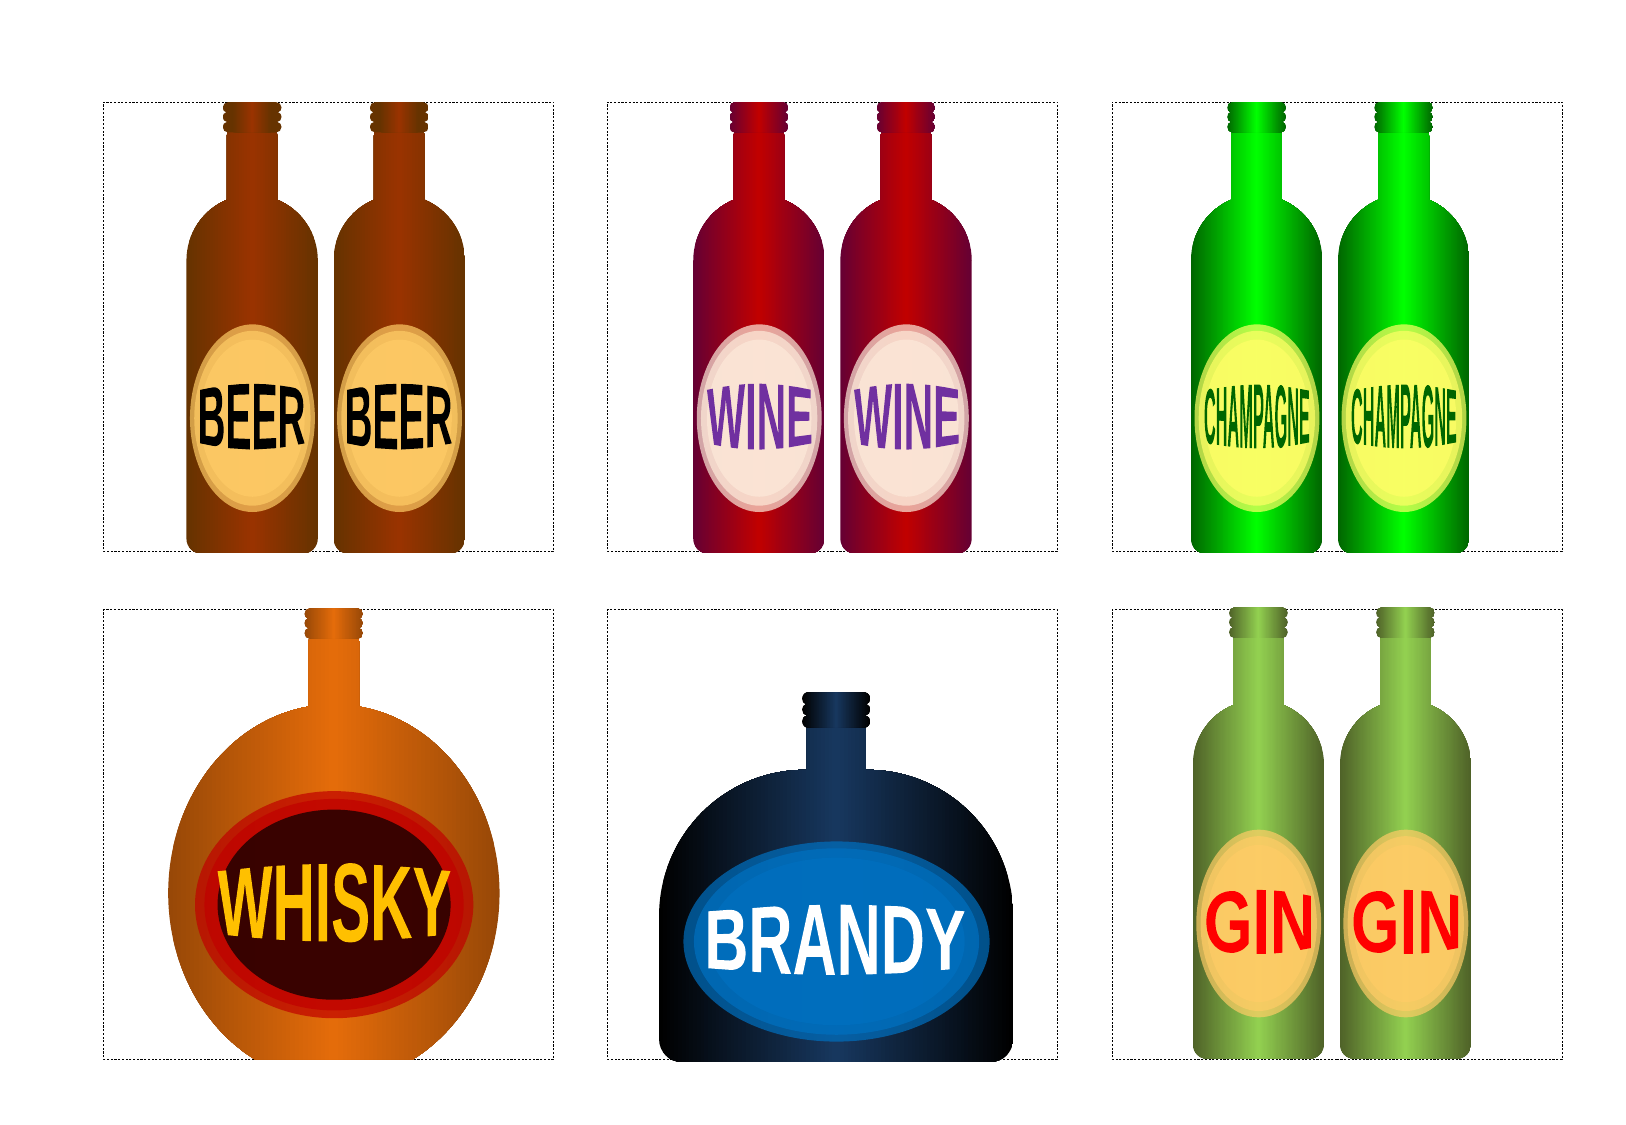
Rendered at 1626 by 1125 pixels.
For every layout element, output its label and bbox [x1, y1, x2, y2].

text_box [167, 608, 500, 1060]
text_box [1192, 607, 1472, 1059]
text_box [1190, 101, 1470, 554]
text_box [692, 101, 972, 554]
text_box [186, 101, 466, 554]
text_box [658, 692, 1014, 1063]
